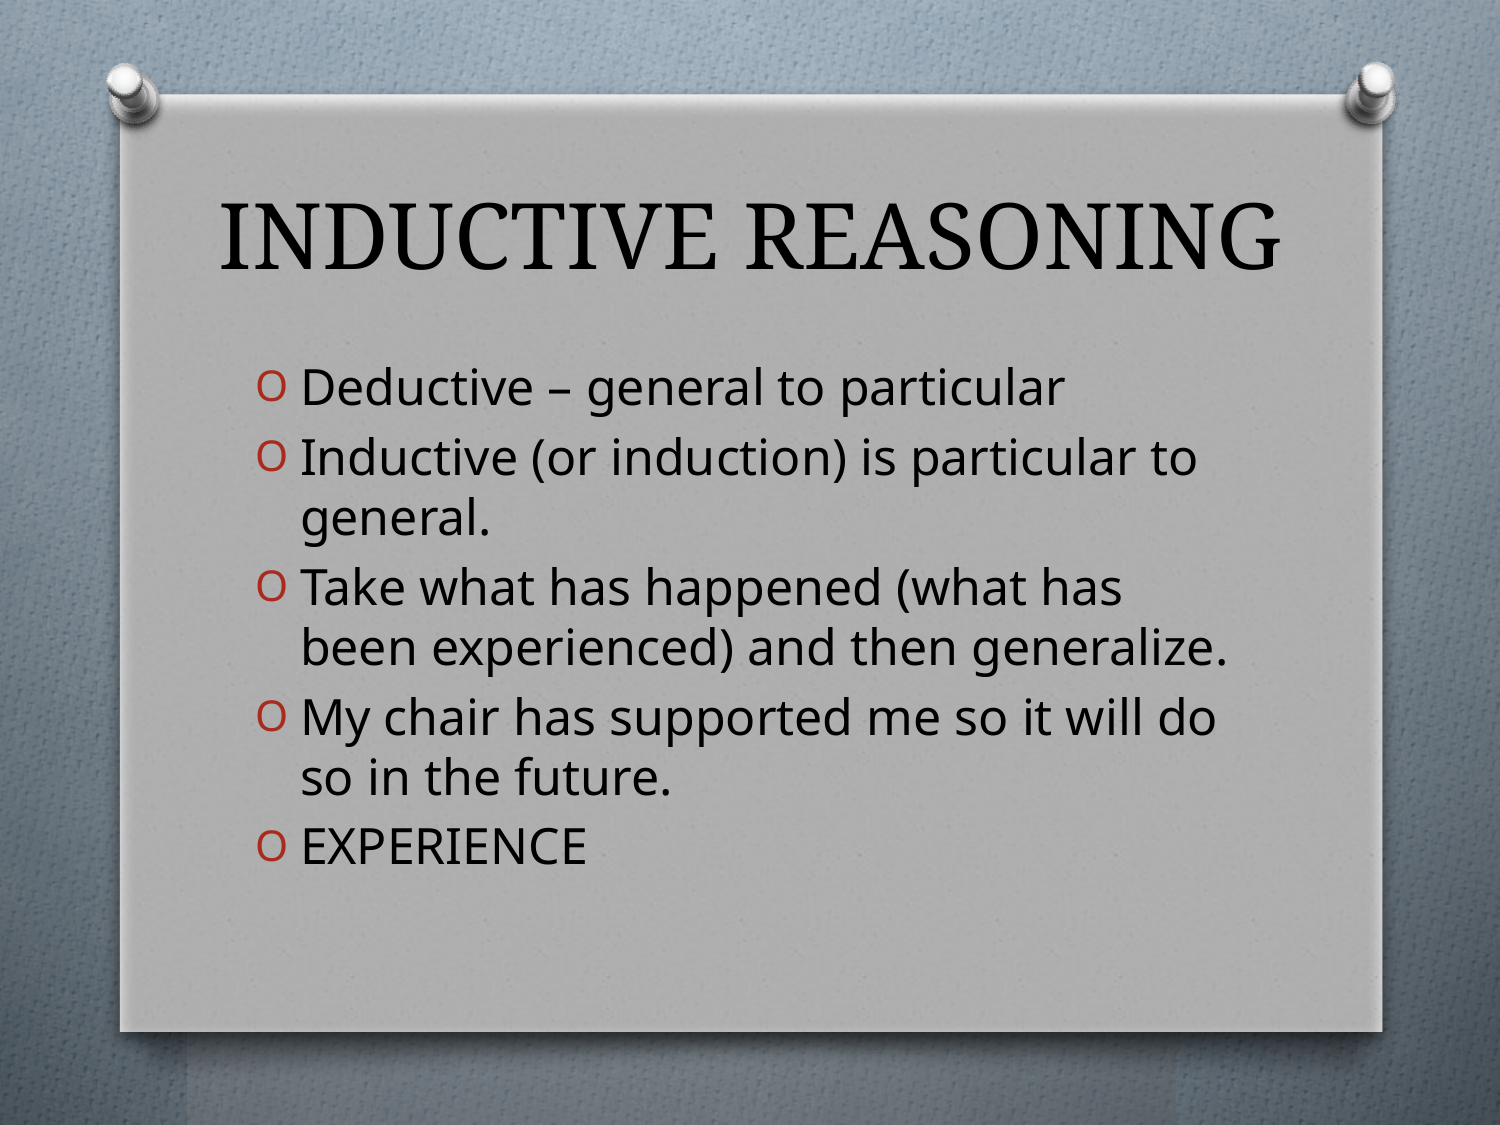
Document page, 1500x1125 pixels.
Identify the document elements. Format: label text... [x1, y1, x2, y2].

picture [1317, 35, 1439, 156]
title INDUCTIVE REASONING [179, 134, 1323, 332]
list Deductive – general to particular Inductive (or induction) is particular to general. Take what has happened (what has been experienced) and then generalize. My chair has supported me so it will do so in the future. EXPERIENCE [240, 347, 1257, 939]
picture [75, 29, 198, 153]
